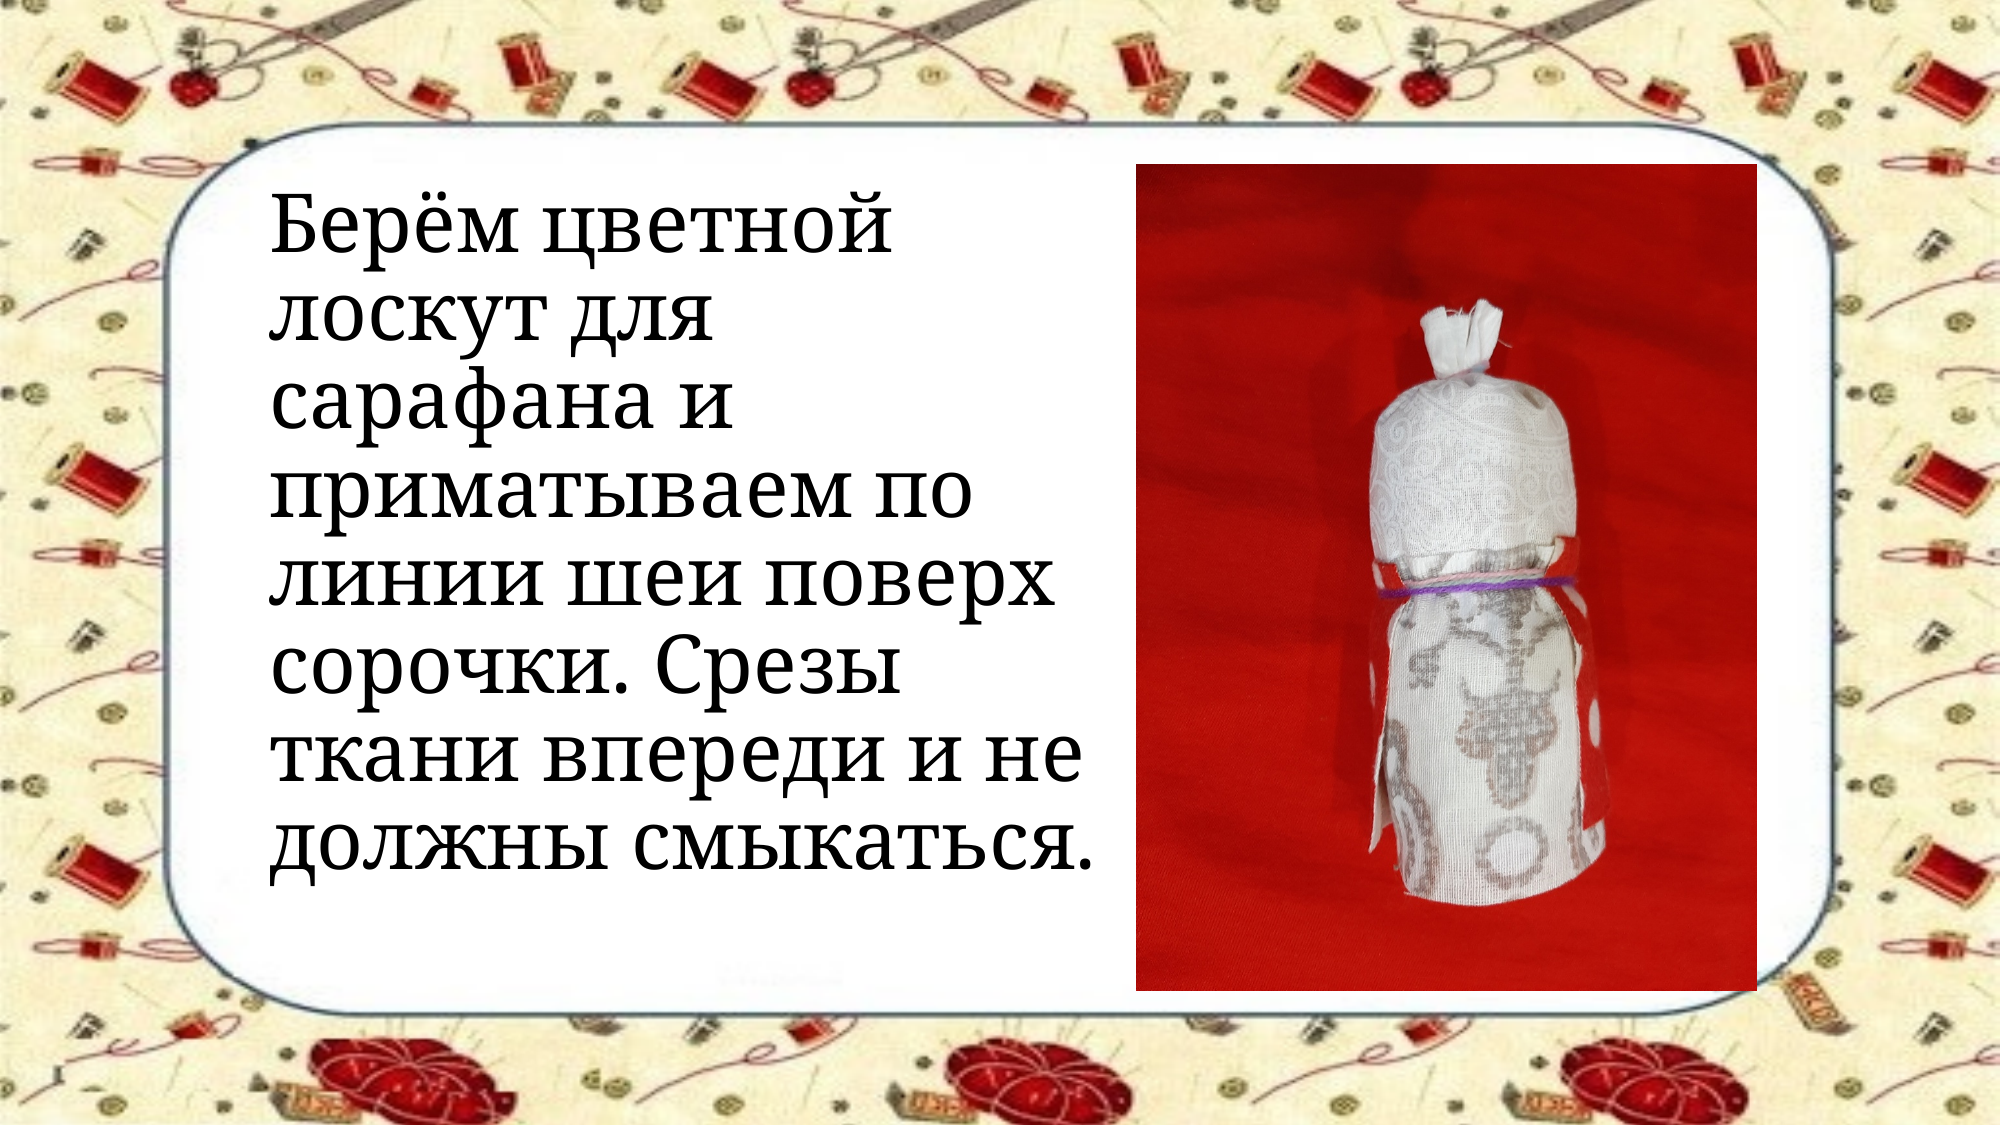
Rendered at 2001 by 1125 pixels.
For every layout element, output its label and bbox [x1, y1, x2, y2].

list [0, 0, 2000, 1125]
picture [1136, 164, 1757, 991]
